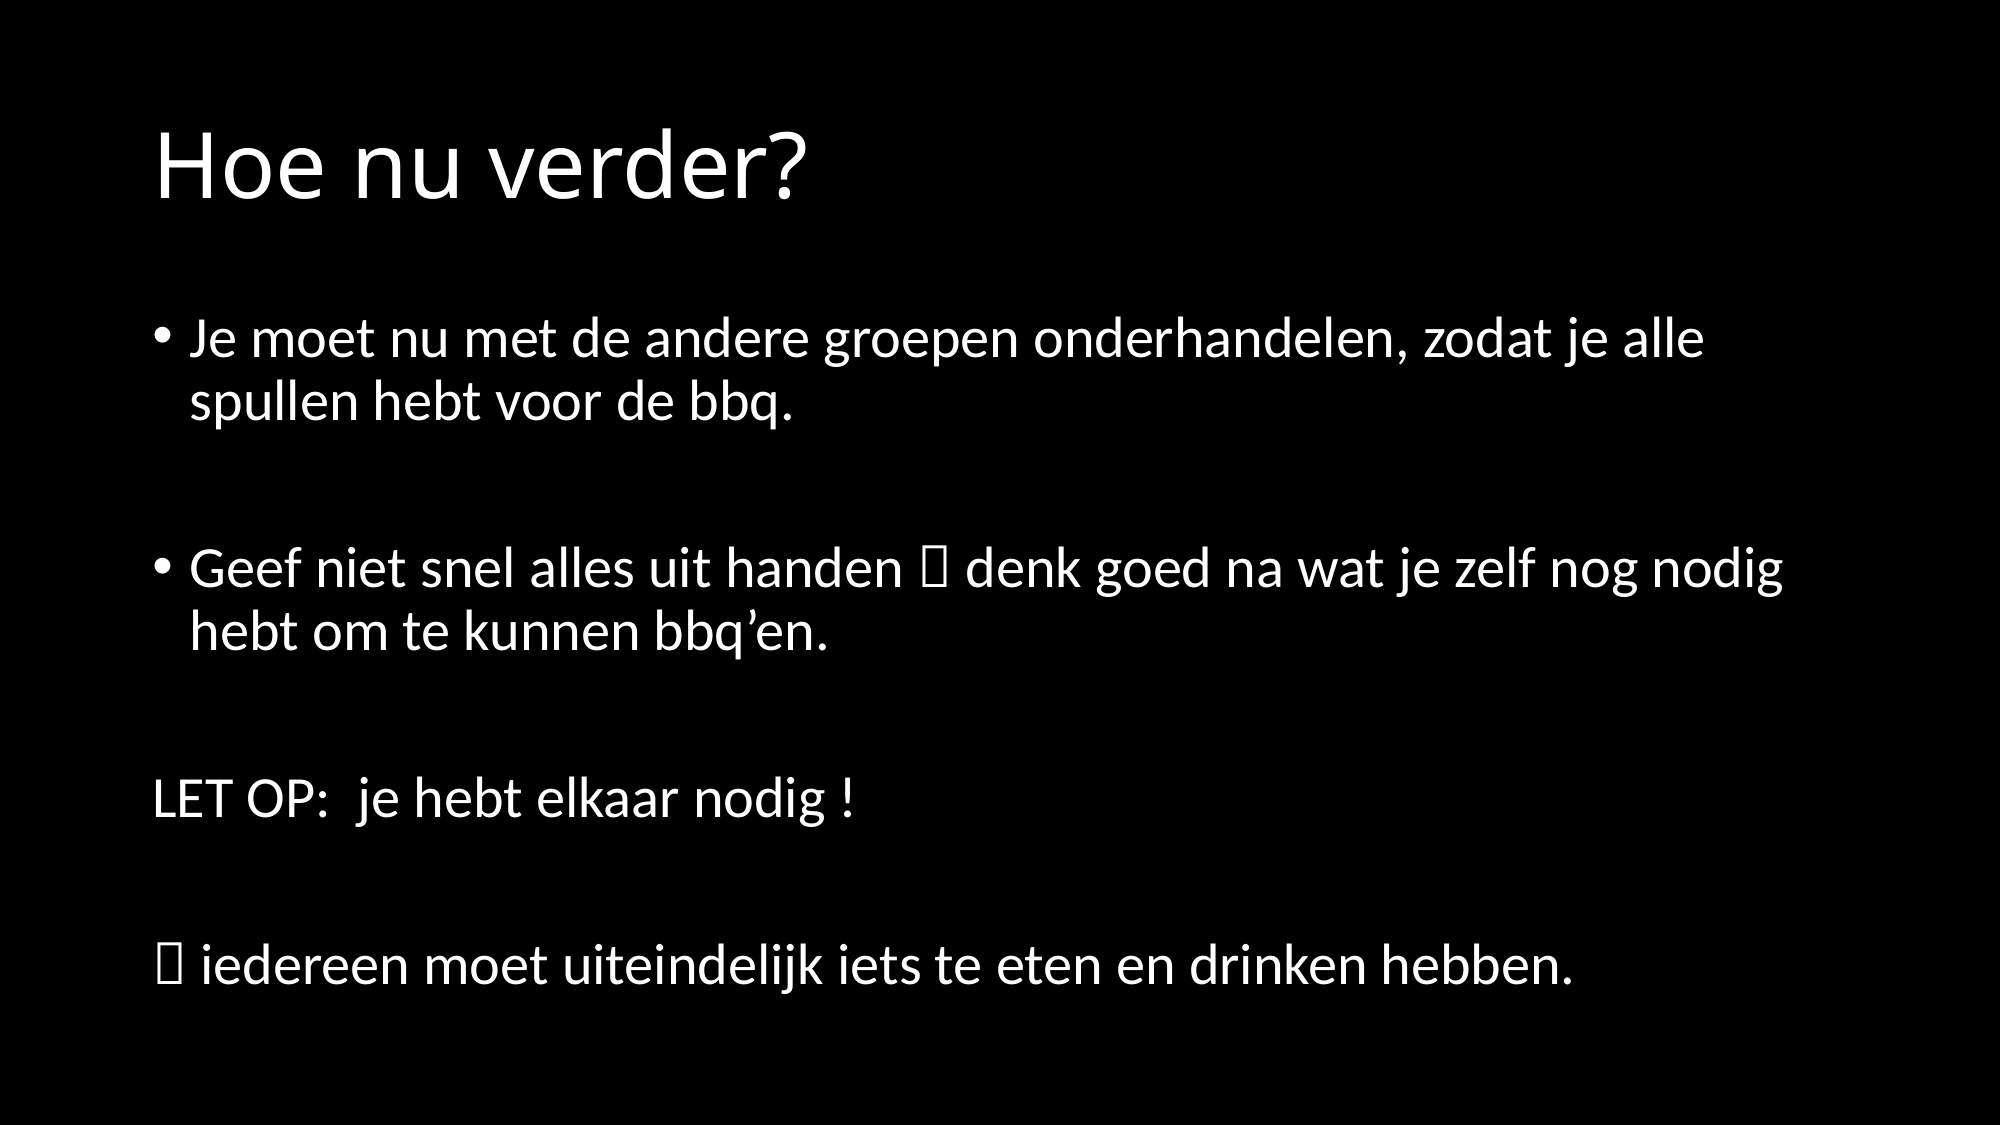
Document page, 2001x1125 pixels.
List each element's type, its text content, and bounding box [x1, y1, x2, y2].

title Hoe nu verder? [137, 59, 1863, 278]
list Je moet nu met de andere groepen onderhandelen, zodat je alle spullen hebt voor de bbq. Geef niet snel alles uit handen  denk goed na wat je zelf nog nodig hebt om te kunnen bbq’en. LET OP: je hebt elkaar nodig !  iedereen moet uiteindelijk iets te eten en drinken hebben. [137, 299, 1863, 1014]
